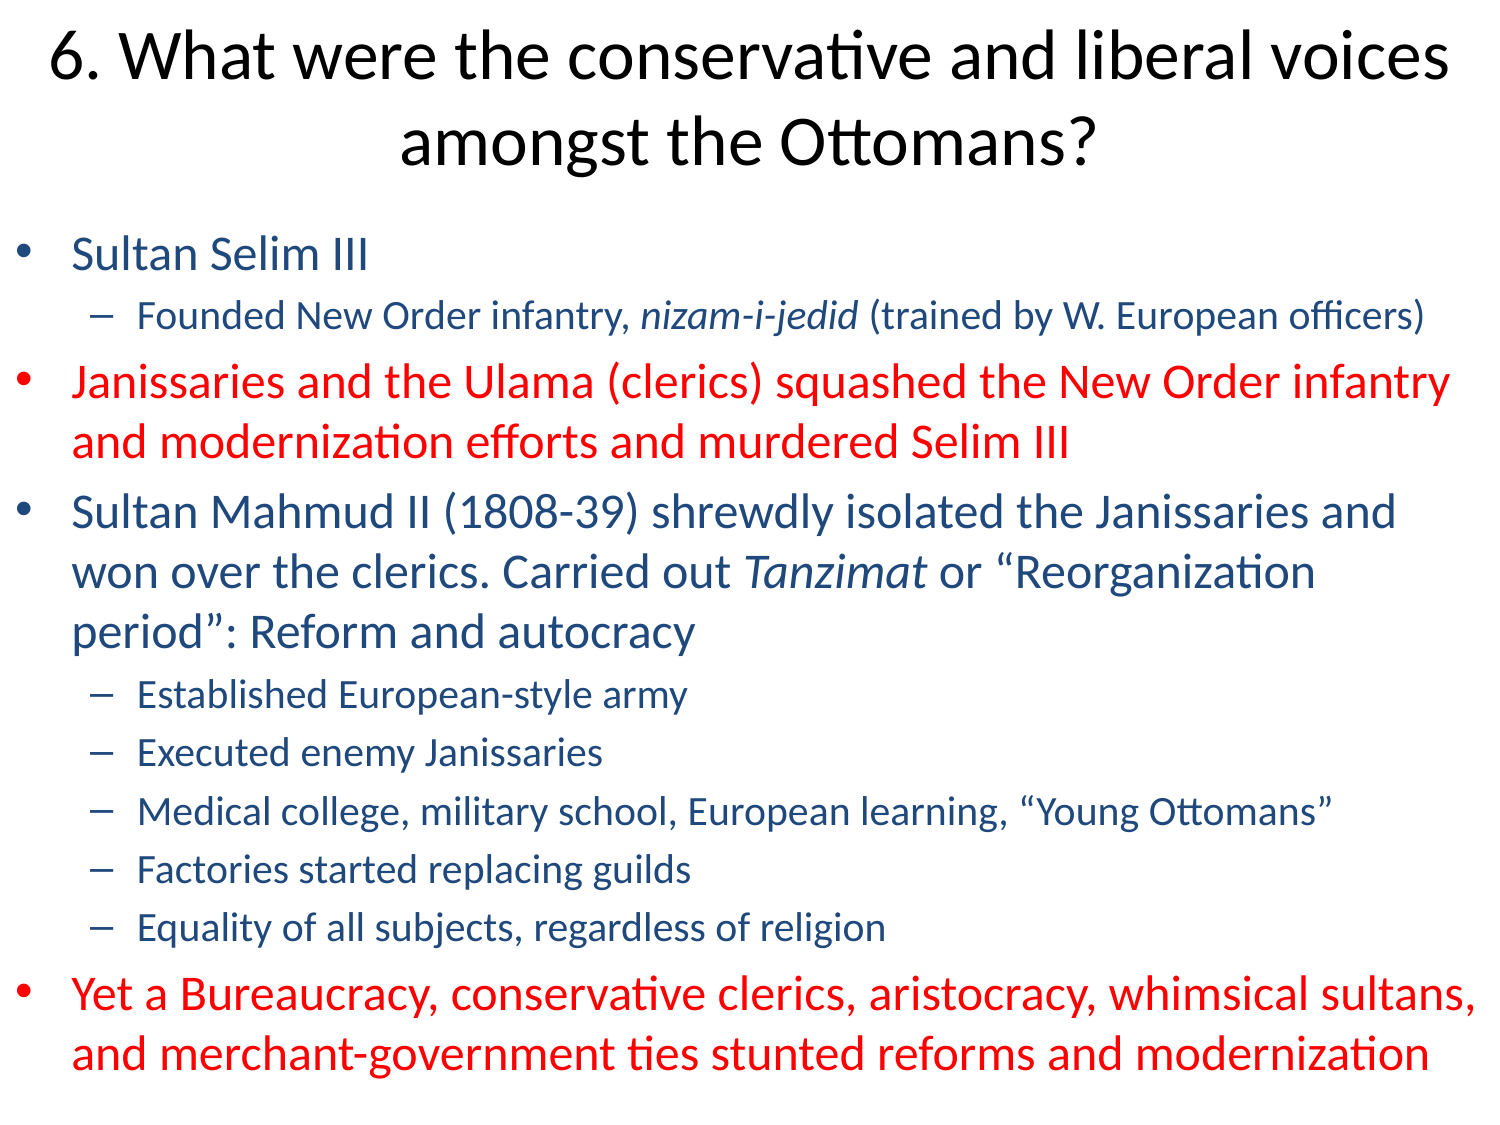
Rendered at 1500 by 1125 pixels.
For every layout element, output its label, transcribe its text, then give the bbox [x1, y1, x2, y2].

title 6. What were the conservative and liberal voices amongst the Ottomans? [0, 0, 1500, 188]
list Sultan Selim III Founded New Order infantry, nizam-i-jedid (trained by W. European officers) Janissaries and the Ulama (clerics) squashed the New Order infantry and modernization efforts and murdered Selim III Sultan Mahmud II (1808-39) shrewdly isolated the Janissaries and won over the clerics. Carried out Tanzimat or “Reorganization period”: Reform and autocracy Established European-style army Executed enemy Janissaries Medical college, military school, European learning, “Young Ottomans” Factories started replacing guilds Equality of all subjects, regardless of religion Yet a Bureaucracy, conservative clerics, aristocracy, whimsical sultans, and merchant-government ties stunted reforms and modernization [0, 212, 1500, 1125]
